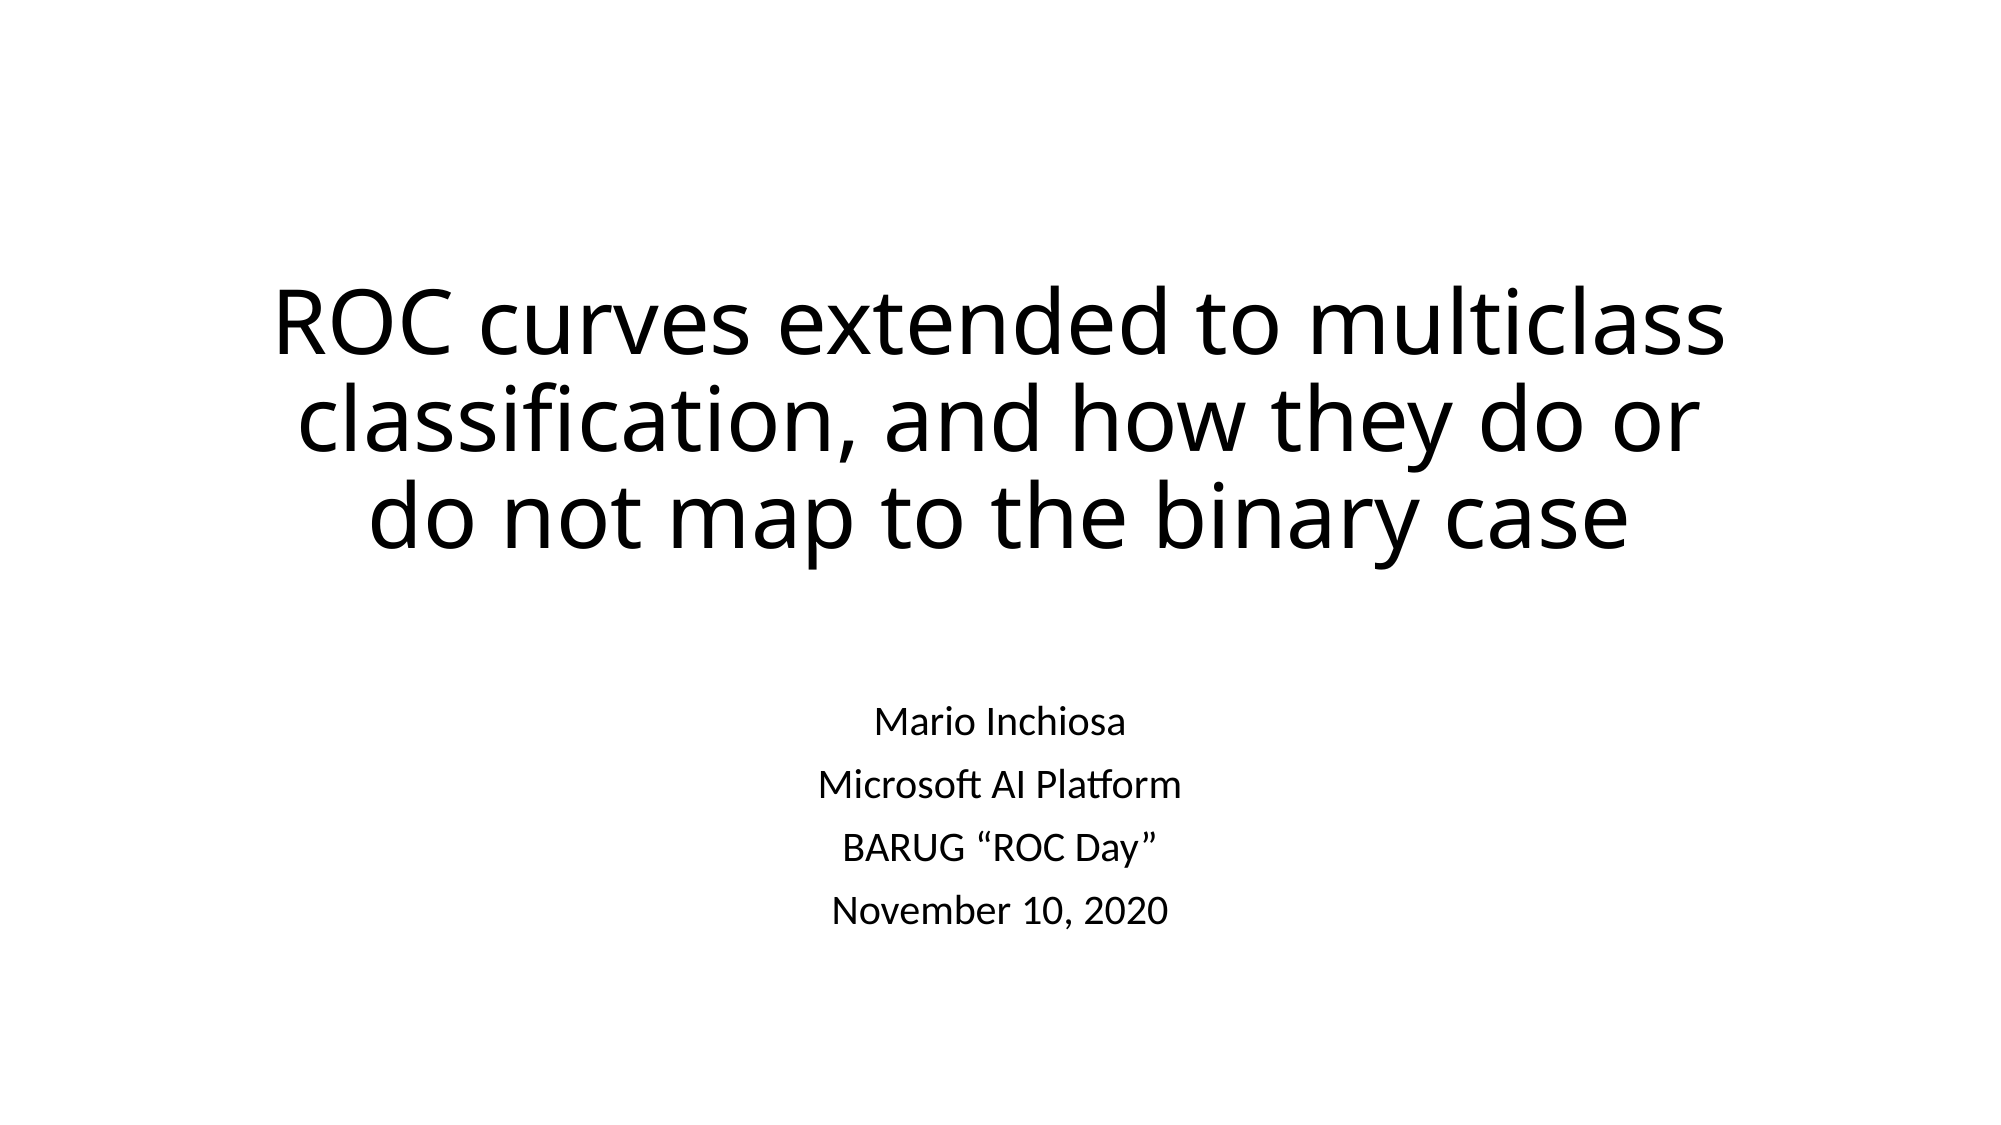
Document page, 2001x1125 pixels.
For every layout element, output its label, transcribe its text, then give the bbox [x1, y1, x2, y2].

subtitle Mario Inchiosa Microsoft AI Platform BARUG “ROC Day” November 10, 2020 [249, 692, 1750, 941]
title ROC curves extended to multiclass classification, and how they do or do not map to the binary case [249, 184, 1750, 576]
